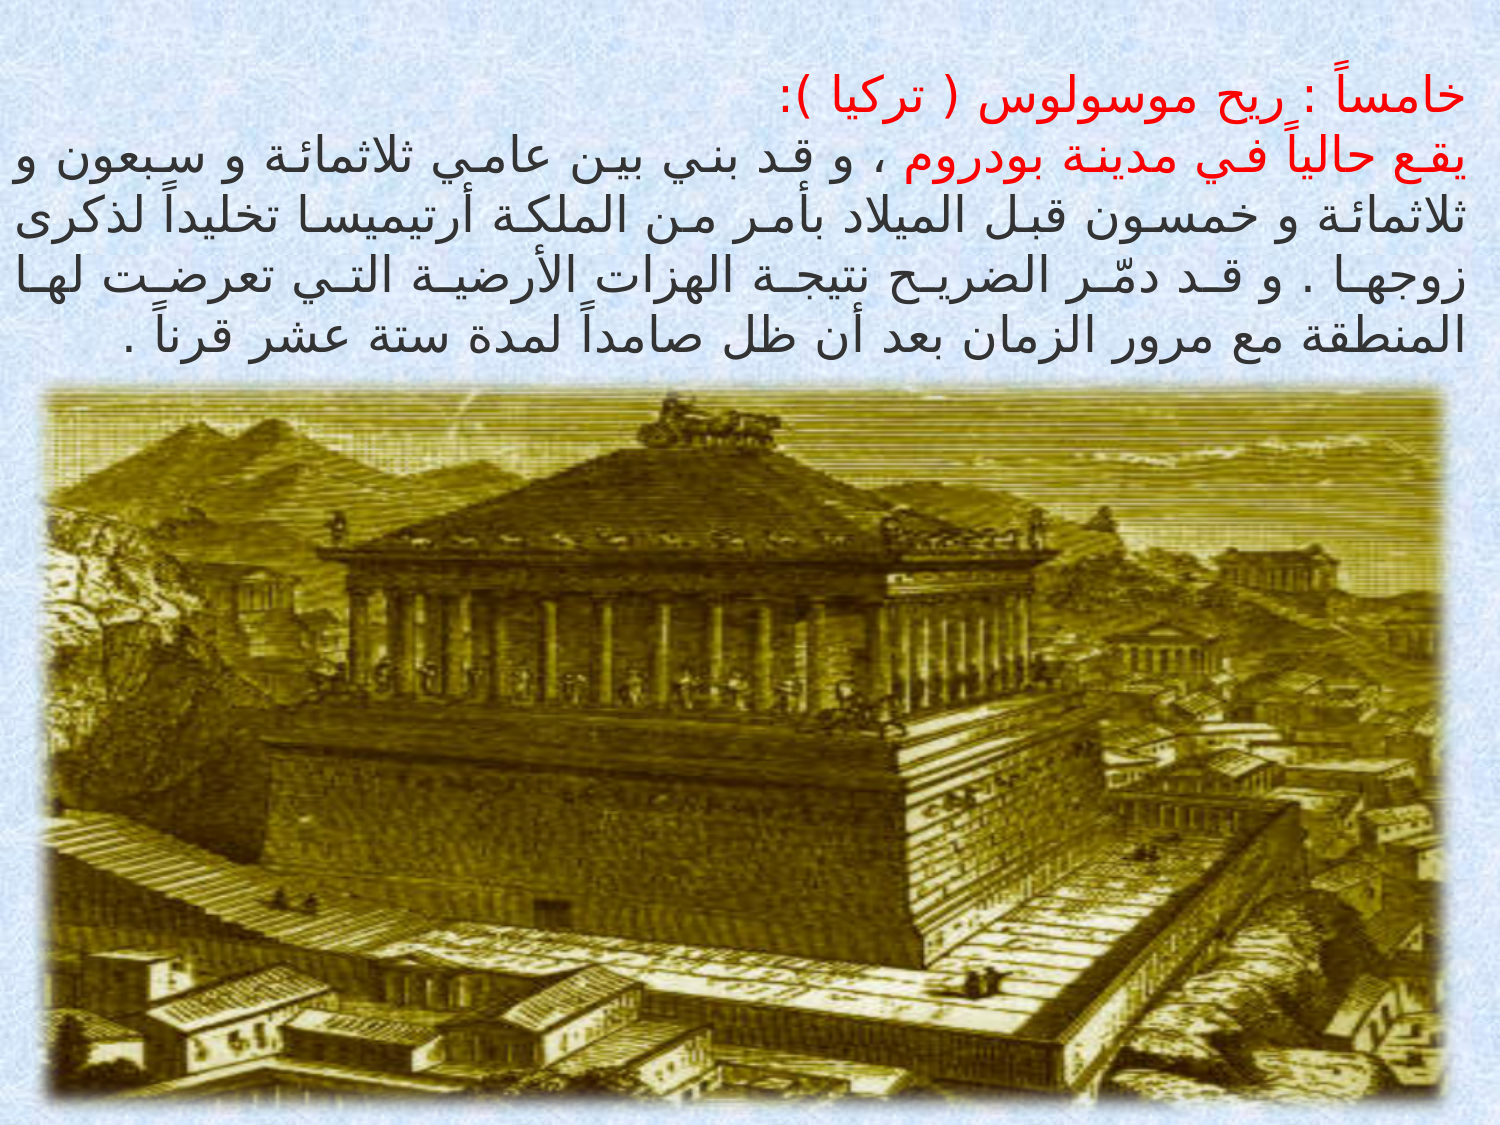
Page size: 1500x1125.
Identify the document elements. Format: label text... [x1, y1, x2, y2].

picture [0, 0, 1500, 1125]
text_box خامساً : ريح موسولوس ( تركيا ): يقع حالياً في مدينة بودروم ، و قد بني بين عامي ثلاثمائة و سبعون و ثلاثمائة و خمسون قبل الميلاد بأمر من الملكة أرتيميسا تخليداً لذكرى زوجها . و قد دمّر الضريح نتيجة الهزات الأرضية التي تعرضت لها المنطقة مع مرور الزمان بعد أن ظل صامداً لمدة ستة عشر قرناً . [0, 55, 1483, 371]
